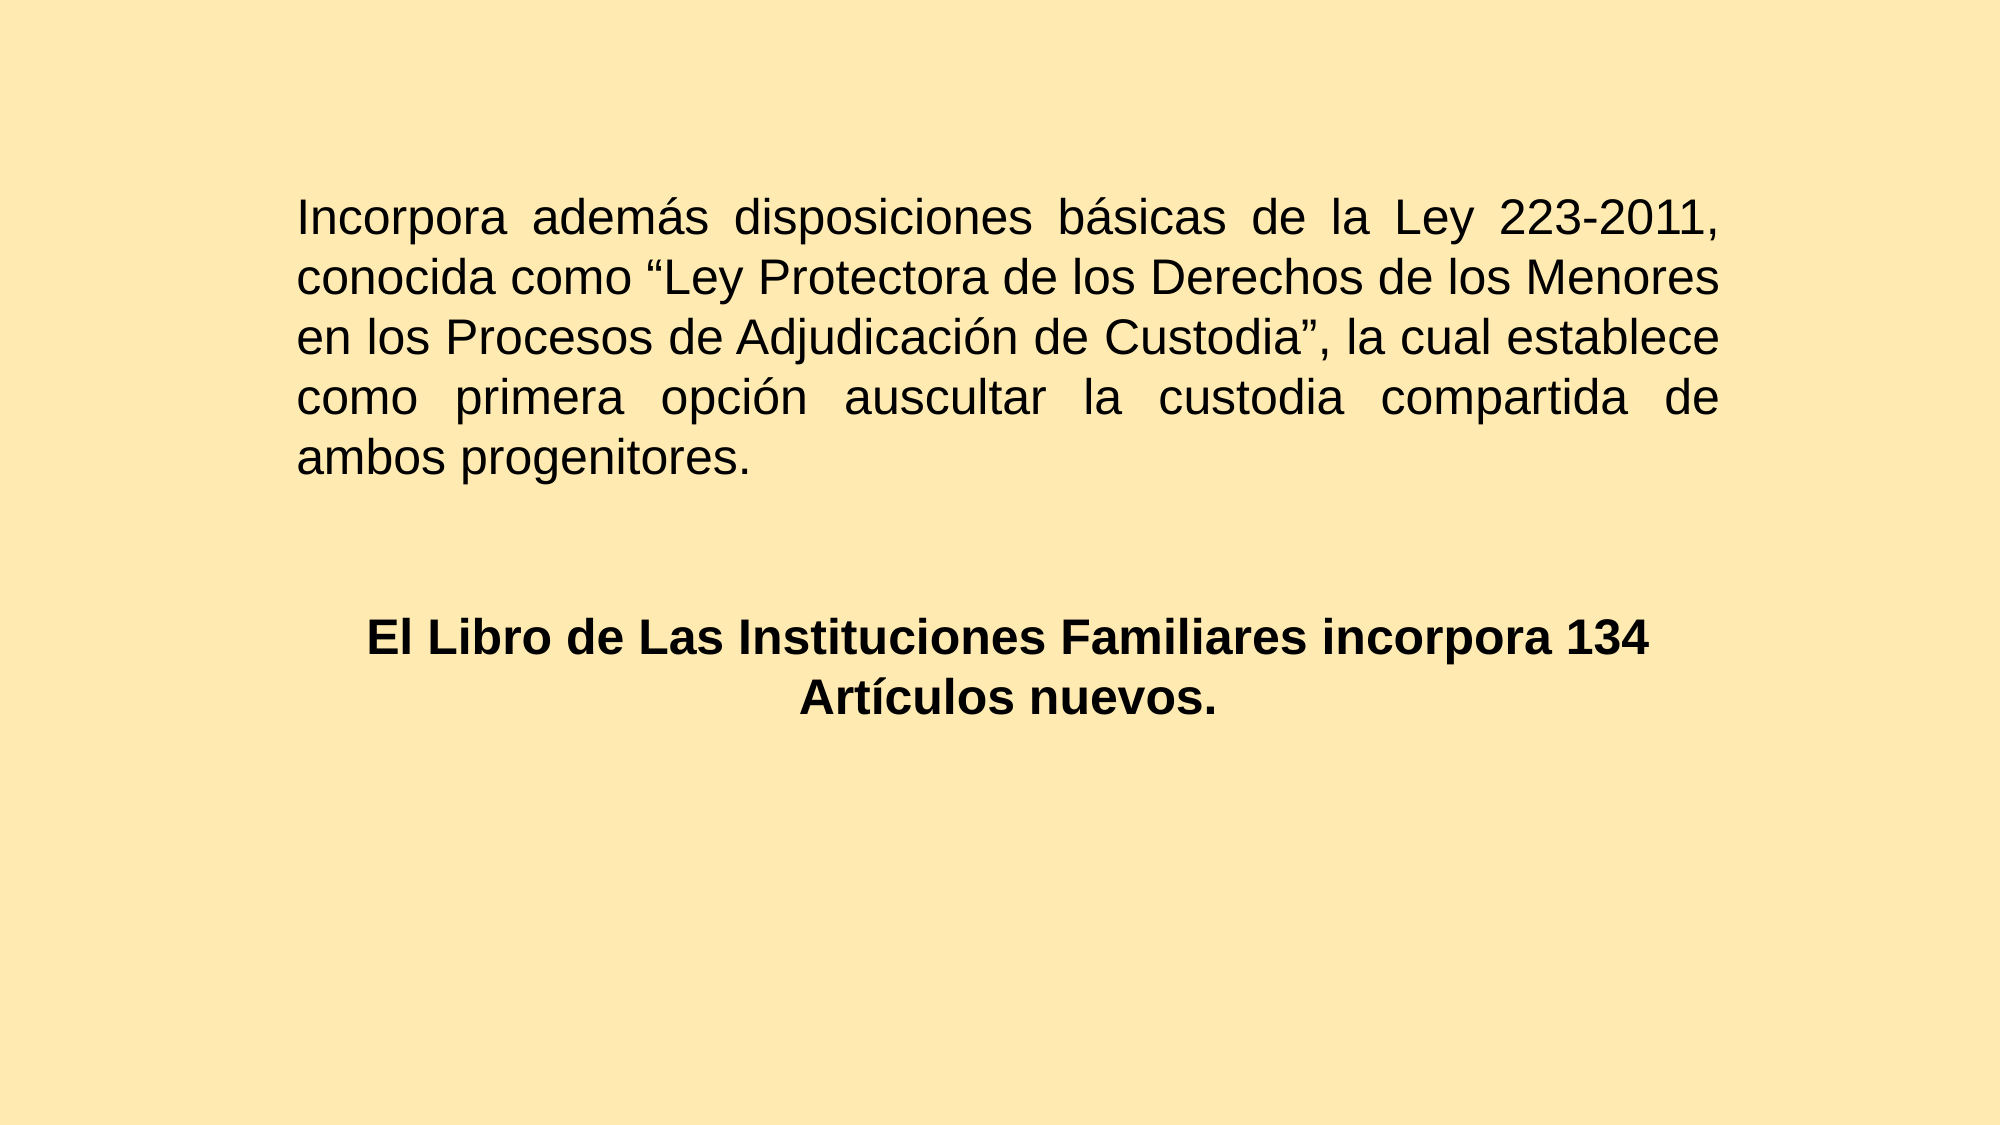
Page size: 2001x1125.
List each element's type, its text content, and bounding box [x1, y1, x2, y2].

text_box Incorpora además disposiciones básicas de la Ley 223-2011, conocida como “Ley Protectora de los Derechos de los Menores en los Procesos de Adjudicación de Custodia”, la cual establece como primera opción auscultar la custodia compartida de ambos progenitores. El Libro de Las Instituciones Familiares incorpora 134 Artículos nuevos. [281, 177, 1736, 733]
